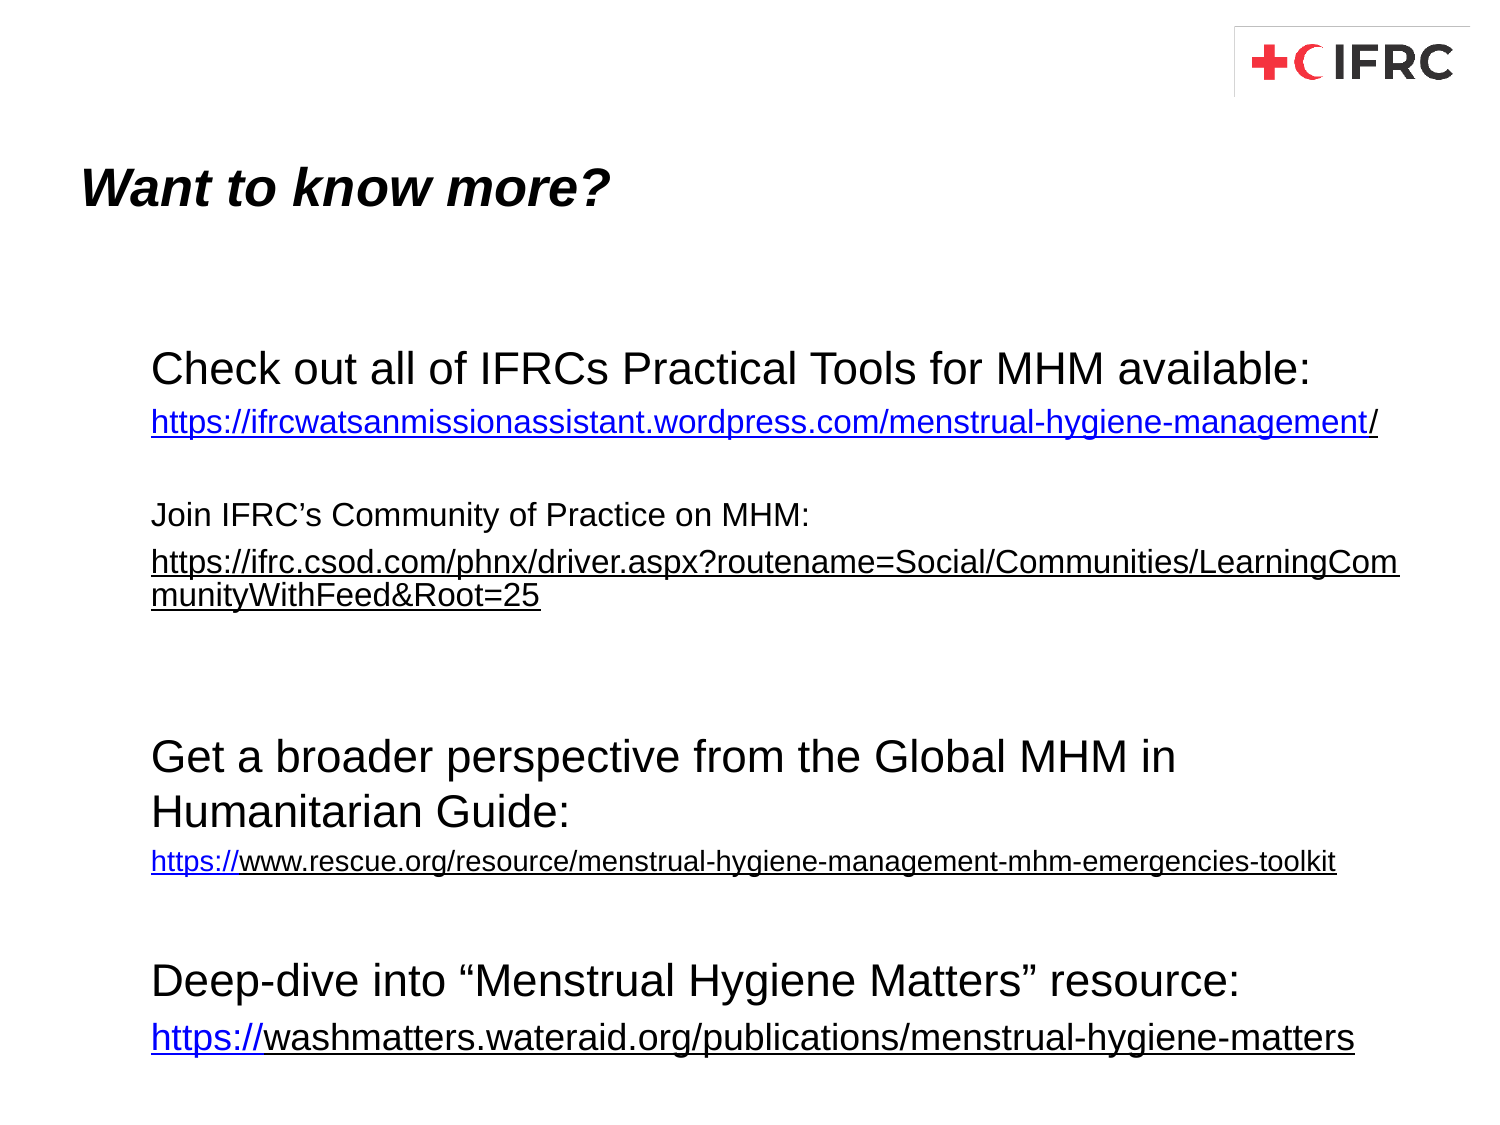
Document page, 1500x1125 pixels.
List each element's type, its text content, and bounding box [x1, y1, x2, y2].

list Check out all of IFRCs Practical Tools for MHM available: https://ifrcwatsanmissionassistant.wordpress.com/menstrual-hygiene-management/ Join IFRC’s Community of Practice on MHM: https://ifrc.csod.com/phnx/driver.aspx?routename=Social/Communities/LearningCommunityWithFeed&Root=25 Get a broader perspective from the Global MHM in Humanitarian Guide: https://www.rescue.org/resource/menstrual-hygiene-management-mhm-emergencies-toolkit Deep-dive into “Menstrual Hygiene Matters” resource: https://washmatters.wateraid.org/publications/menstrual-hygiene-matters [135, 266, 1426, 1090]
picture [1234, 26, 1471, 98]
title Want to know more? [64, 136, 1500, 234]
